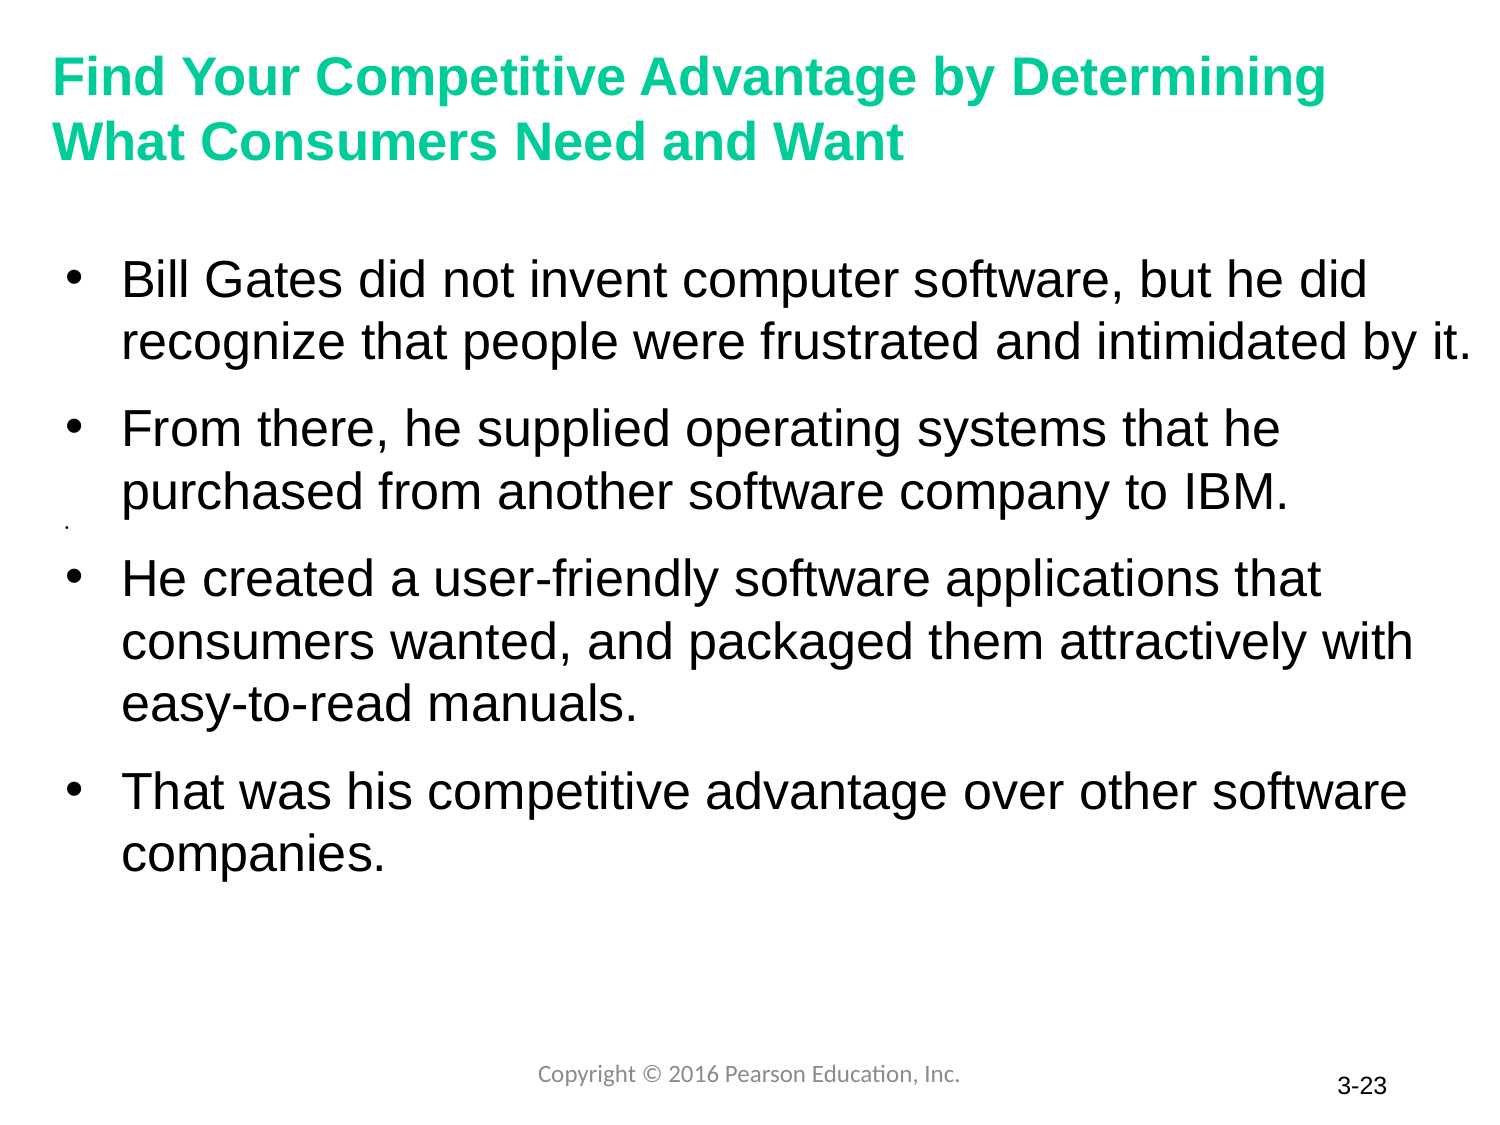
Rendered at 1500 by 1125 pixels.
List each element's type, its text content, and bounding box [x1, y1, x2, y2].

list Bill Gates did not invent computer software, but he did recognize that people were frustrated and intimidated by it. From there, he supplied operating systems that he purchased from another software company to IBM. He created a user-friendly software applications that consumers wanted, and packaged them attractively with easy-to-read manuals. That was his competitive advantage over other software companies. [50, 237, 1500, 980]
footer Copyright © 2016 Pearson Education, Inc. [512, 1042, 988, 1103]
title Find Your Competitive Advantage by Determining What Consumers Need and Want [37, 12, 1425, 200]
